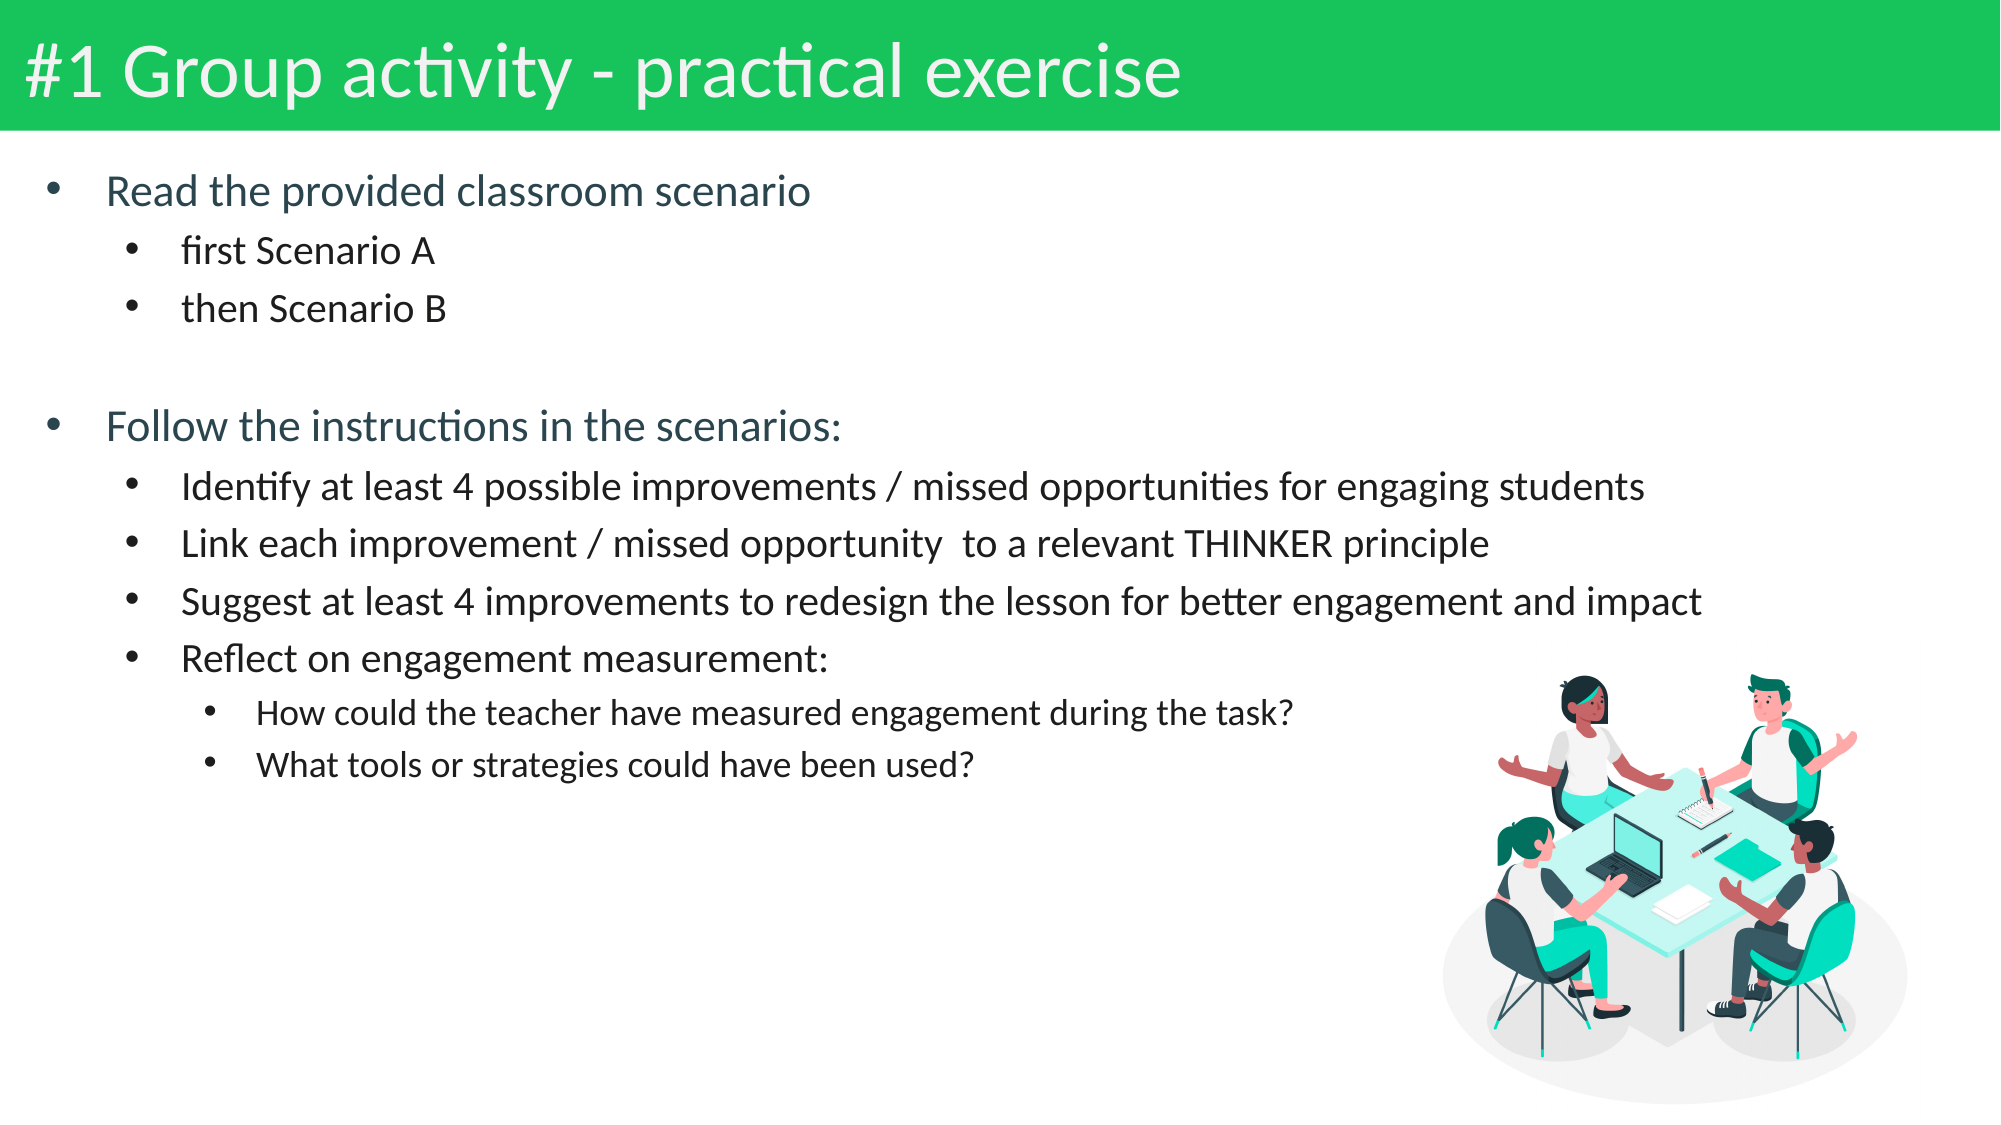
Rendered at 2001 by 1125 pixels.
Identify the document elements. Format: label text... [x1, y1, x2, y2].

title #1 Group activity - practical exercise [16, 13, 1976, 131]
picture [1429, 638, 1921, 1125]
list Read the provided classroom scenario first Scenario A then Scenario B Follow the instructions in the scenarios: Identify at least 4 possible improvements / missed opportunities for engaging students Link each improvement / missed opportunity to a relevant THINKER principle Suggest at least 4 improvements to redesign the lesson for better engagement and impact Reflect on engagement measurement: How could the teacher have measured engagement during the task? What tools or strategies could have been used? [16, 144, 1976, 1108]
